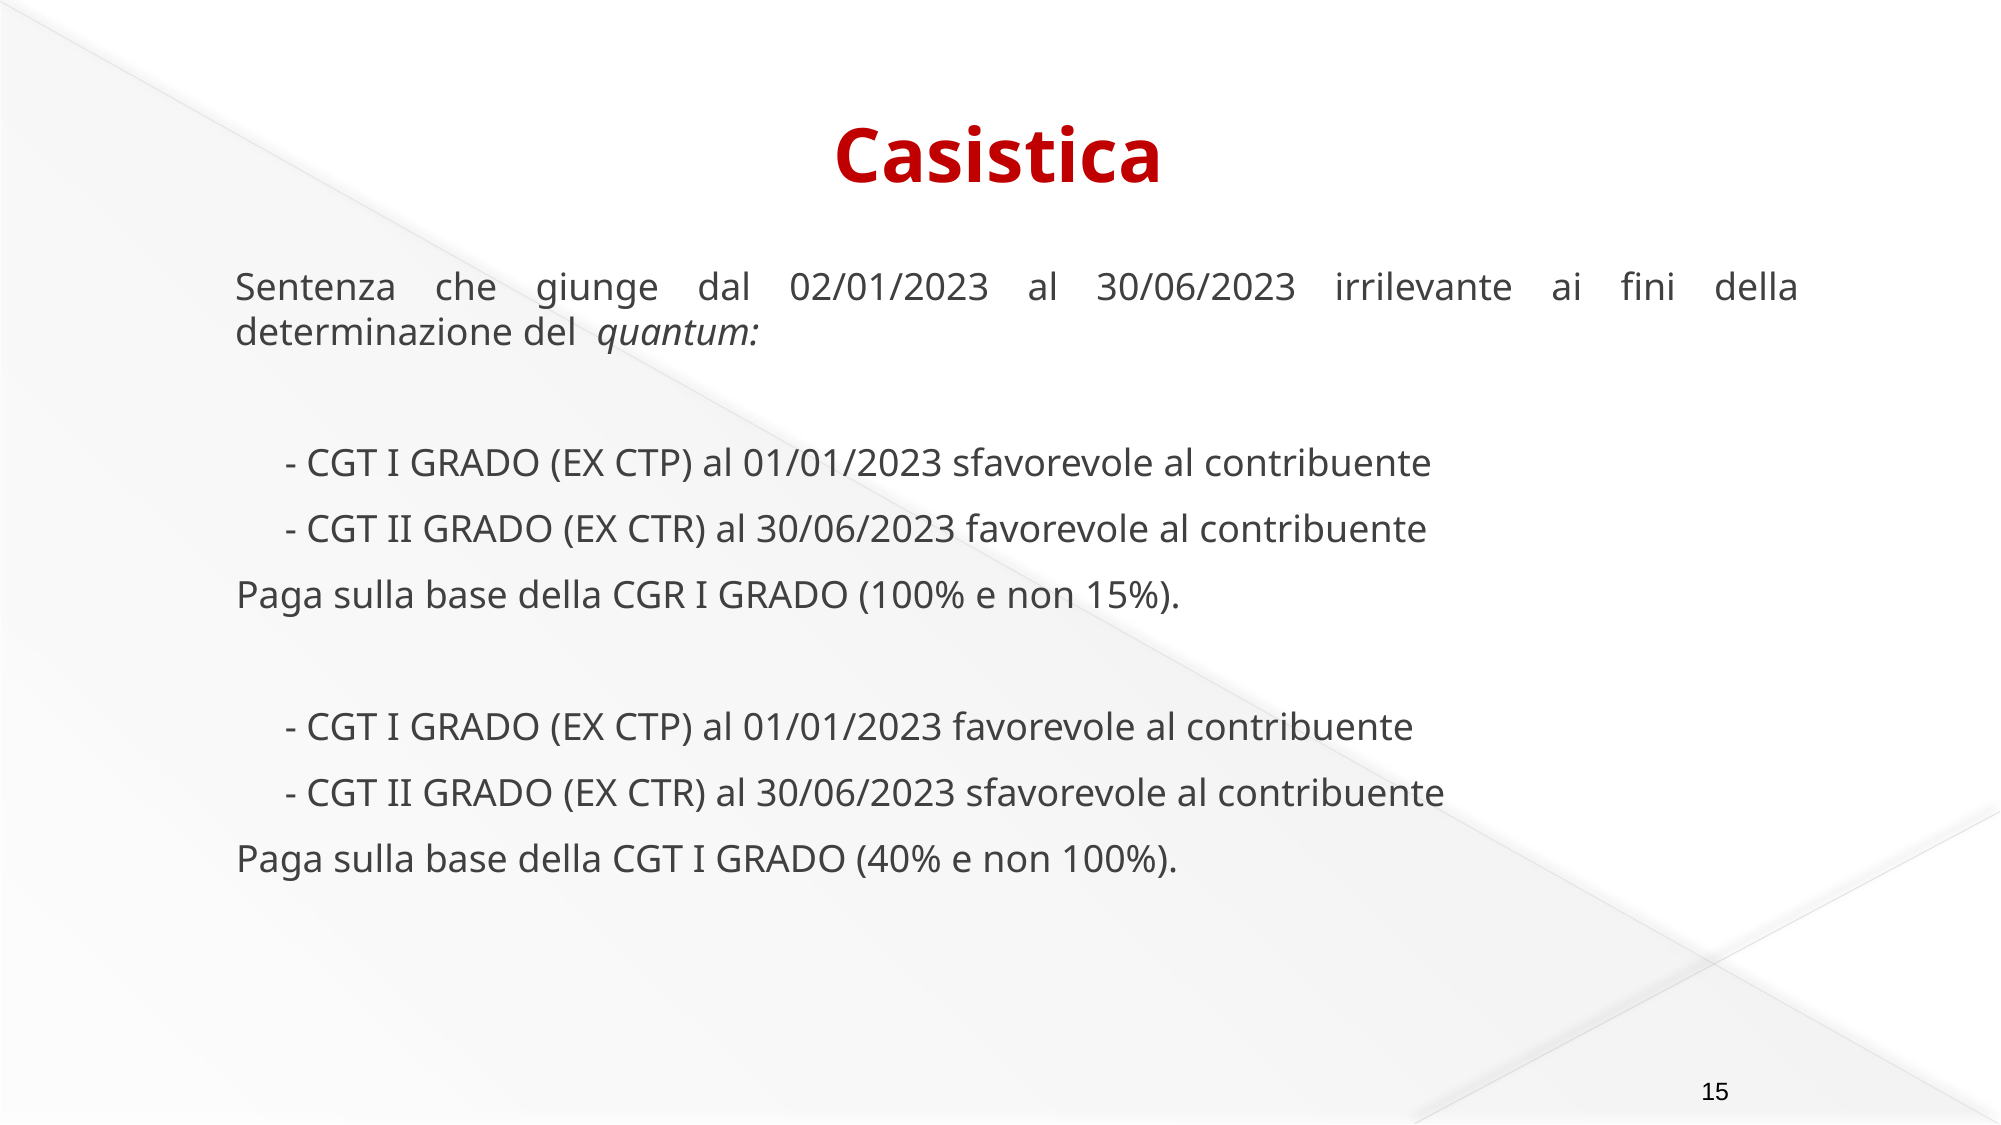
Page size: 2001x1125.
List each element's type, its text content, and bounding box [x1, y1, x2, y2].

text_box [111, 237, 1875, 992]
text_box Casistica [111, 99, 1886, 317]
slide_number 15 [1660, 1063, 1771, 1113]
text_box Sentenza che giunge dal 02/01/2023 al 30/06/2023 irrilevante ai fini della determinazione del quantum: - CGT I GRADO (EX CTP) al 01/01/2023 sfavorevole al contribuente - CGT II GRADO (EX CTR) al 30/06/2023 favorevole al contribuente Paga sulla base della CGR I GRADO (100% e non 15%). - CGT I GRADO (EX CTP) al 01/01/2023 favorevole al contribuente - CGT II GRADO (EX CTR) al 30/06/2023 sfavorevole al contribuente Paga sulla base della CGT I GRADO (40% e non 100%). [220, 255, 1816, 953]
